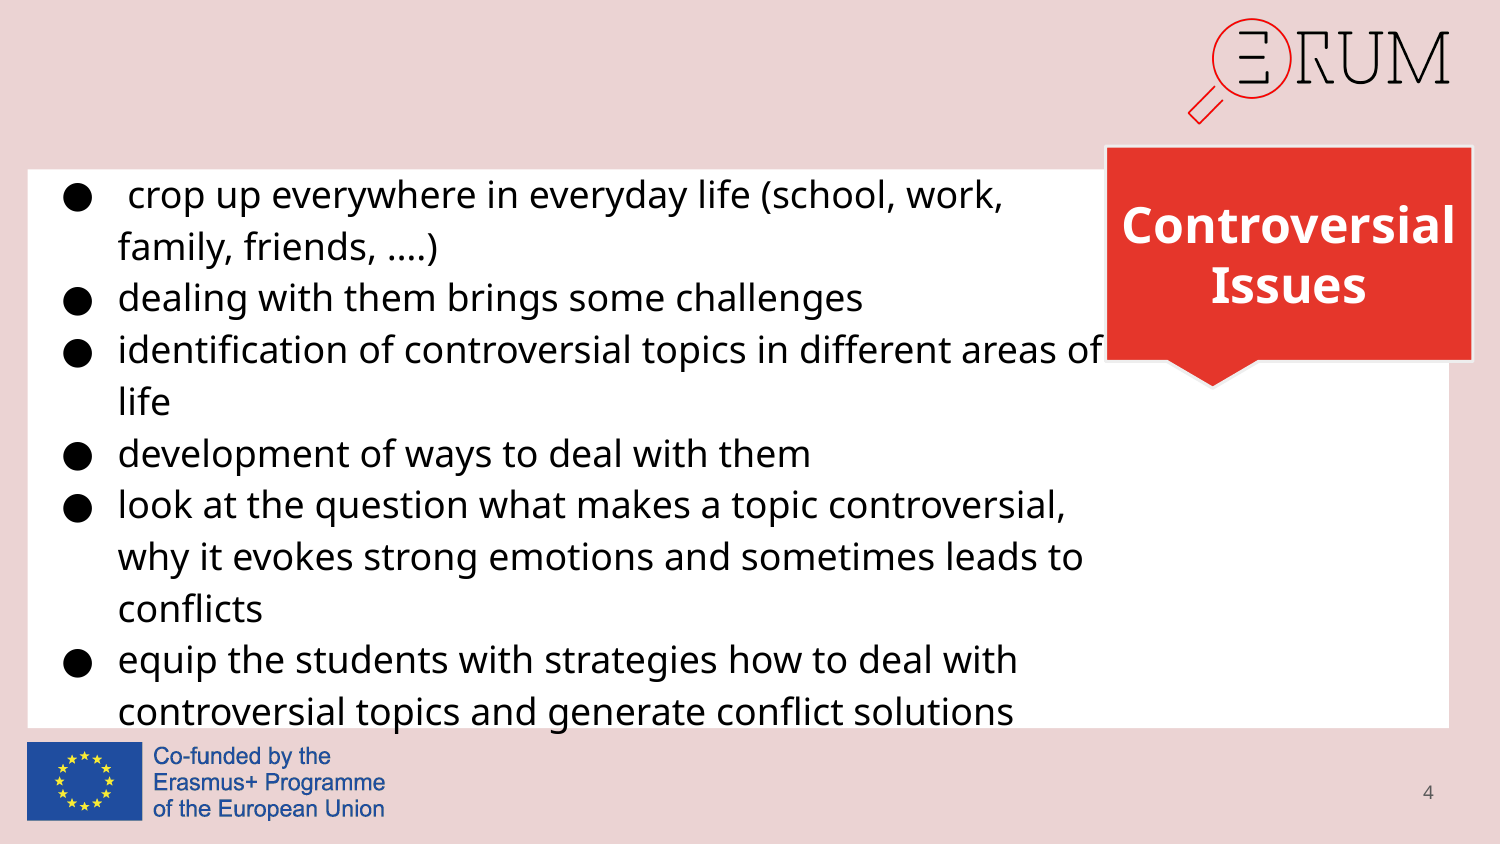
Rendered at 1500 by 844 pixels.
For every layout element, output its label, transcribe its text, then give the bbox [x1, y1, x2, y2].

list crop up everywhere in everyday life (school, work, family, friends, ….) dealing with them brings some challenges identification of controversial topics in different areas of life development of ways to deal with them look at the question what makes a topic controversial, why it evokes strong emotions and sometimes leads to conflicts equip the students with strategies how to deal with controversial topics and generate conflict solutions [27, 169, 1449, 729]
picture [27, 742, 385, 821]
slide_number 4 [1358, 761, 1449, 826]
picture [1136, 0, 1500, 137]
text_box Controversial Issues [1105, 146, 1473, 389]
